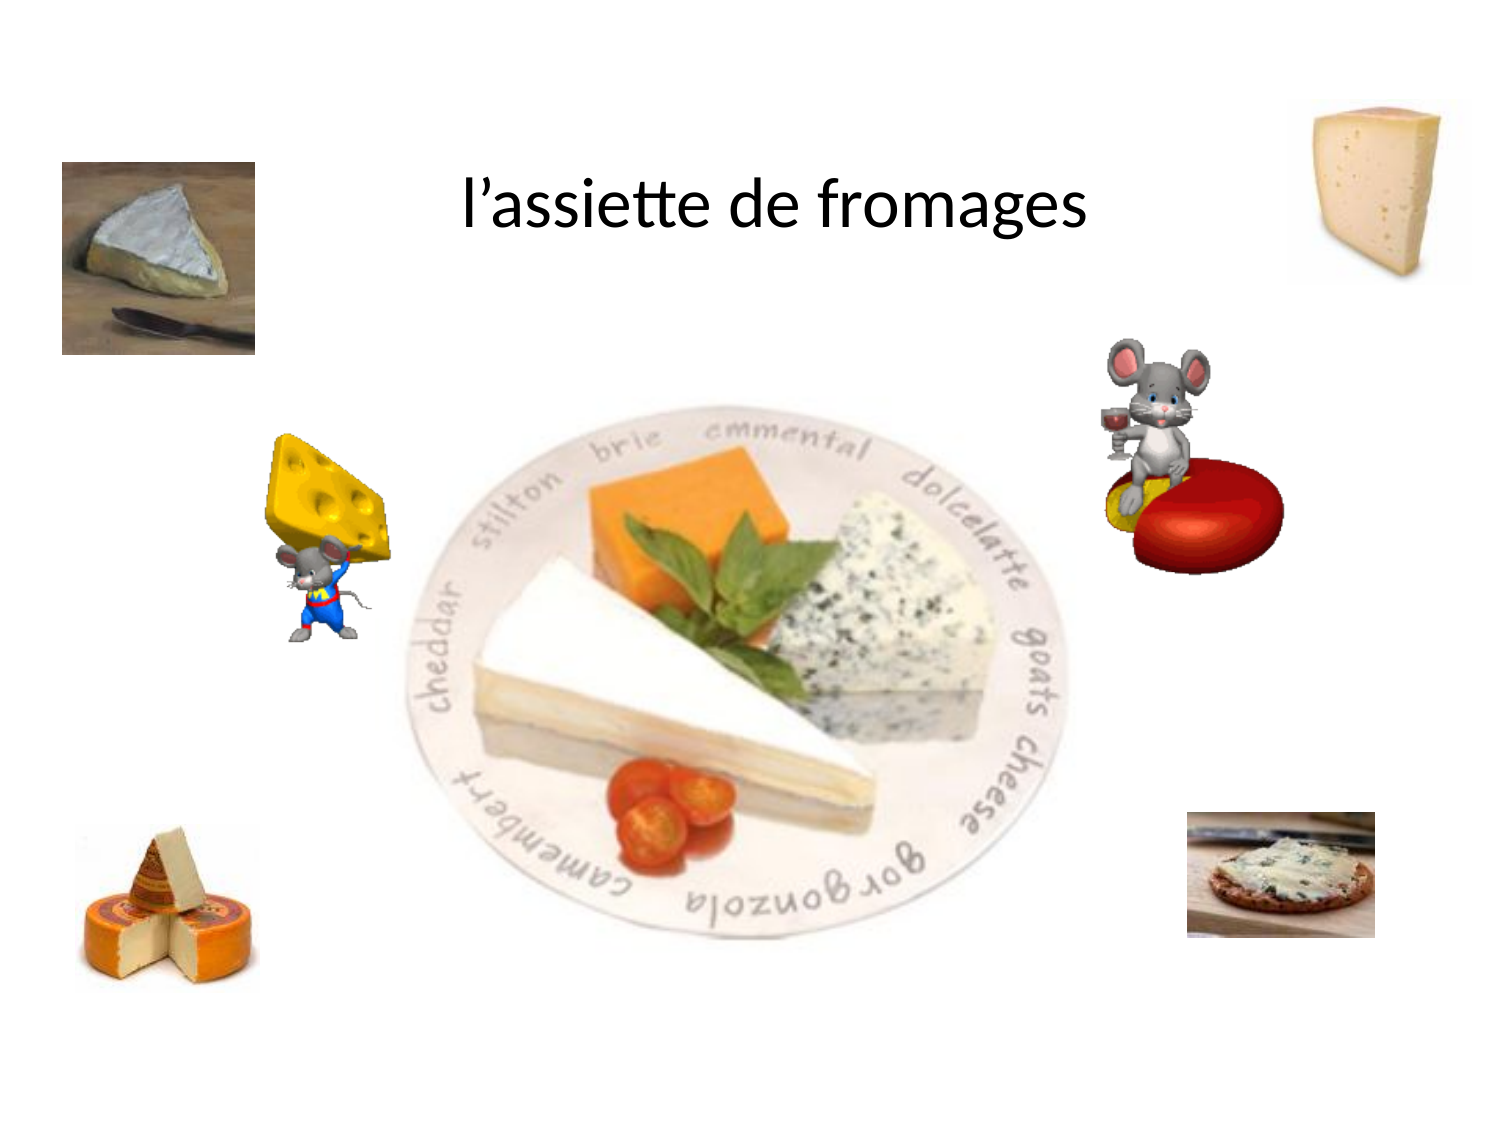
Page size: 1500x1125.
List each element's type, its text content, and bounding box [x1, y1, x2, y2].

picture [62, 162, 255, 355]
picture [249, 324, 1291, 1063]
picture [1287, 99, 1473, 285]
title l’assiette de fromages [137, 62, 1413, 250]
picture [1187, 812, 1376, 938]
picture [74, 824, 260, 993]
